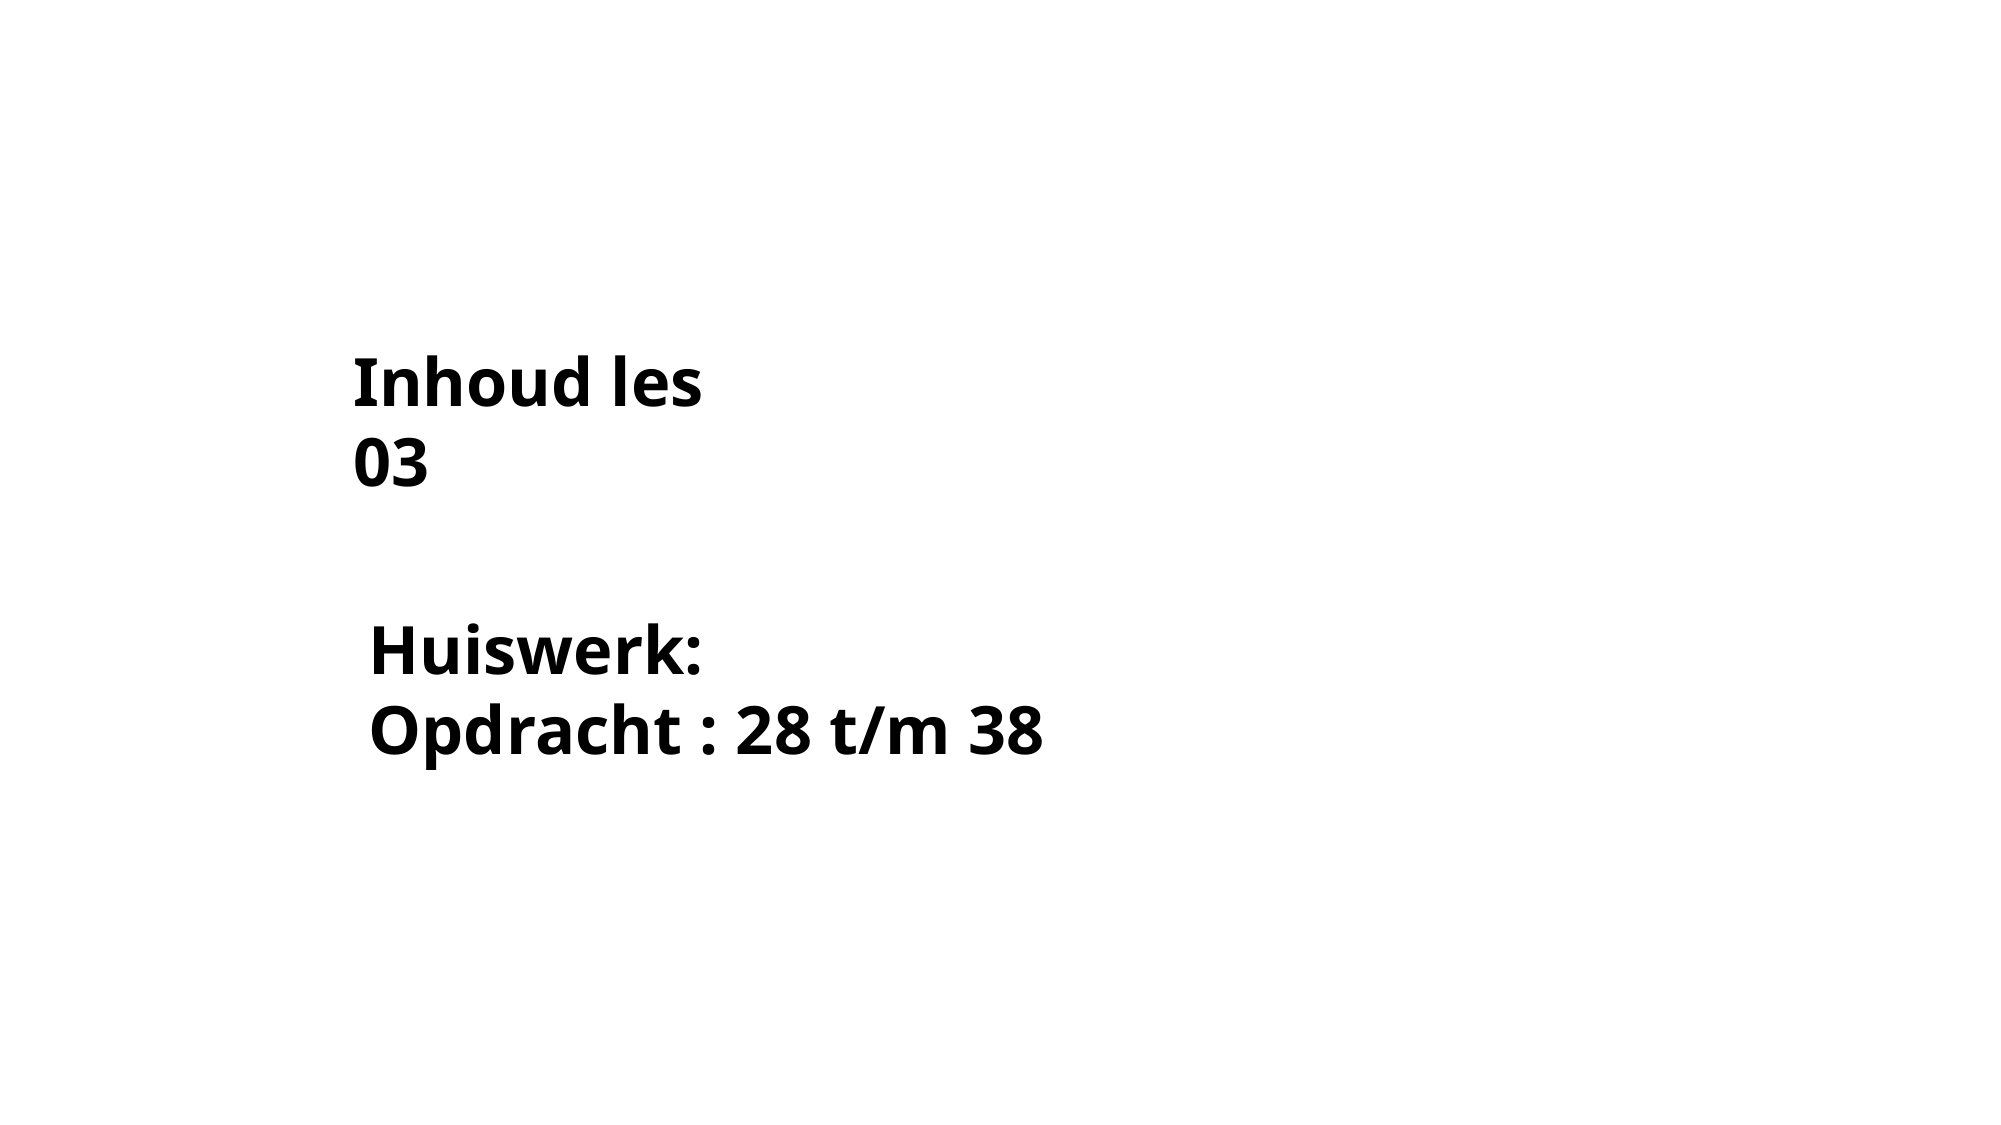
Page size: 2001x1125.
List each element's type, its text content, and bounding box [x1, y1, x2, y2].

text_box Inhoud les 03 [338, 332, 796, 507]
text_box Huiswerk: Opdracht : 28 t/m 38 [353, 600, 1316, 856]
